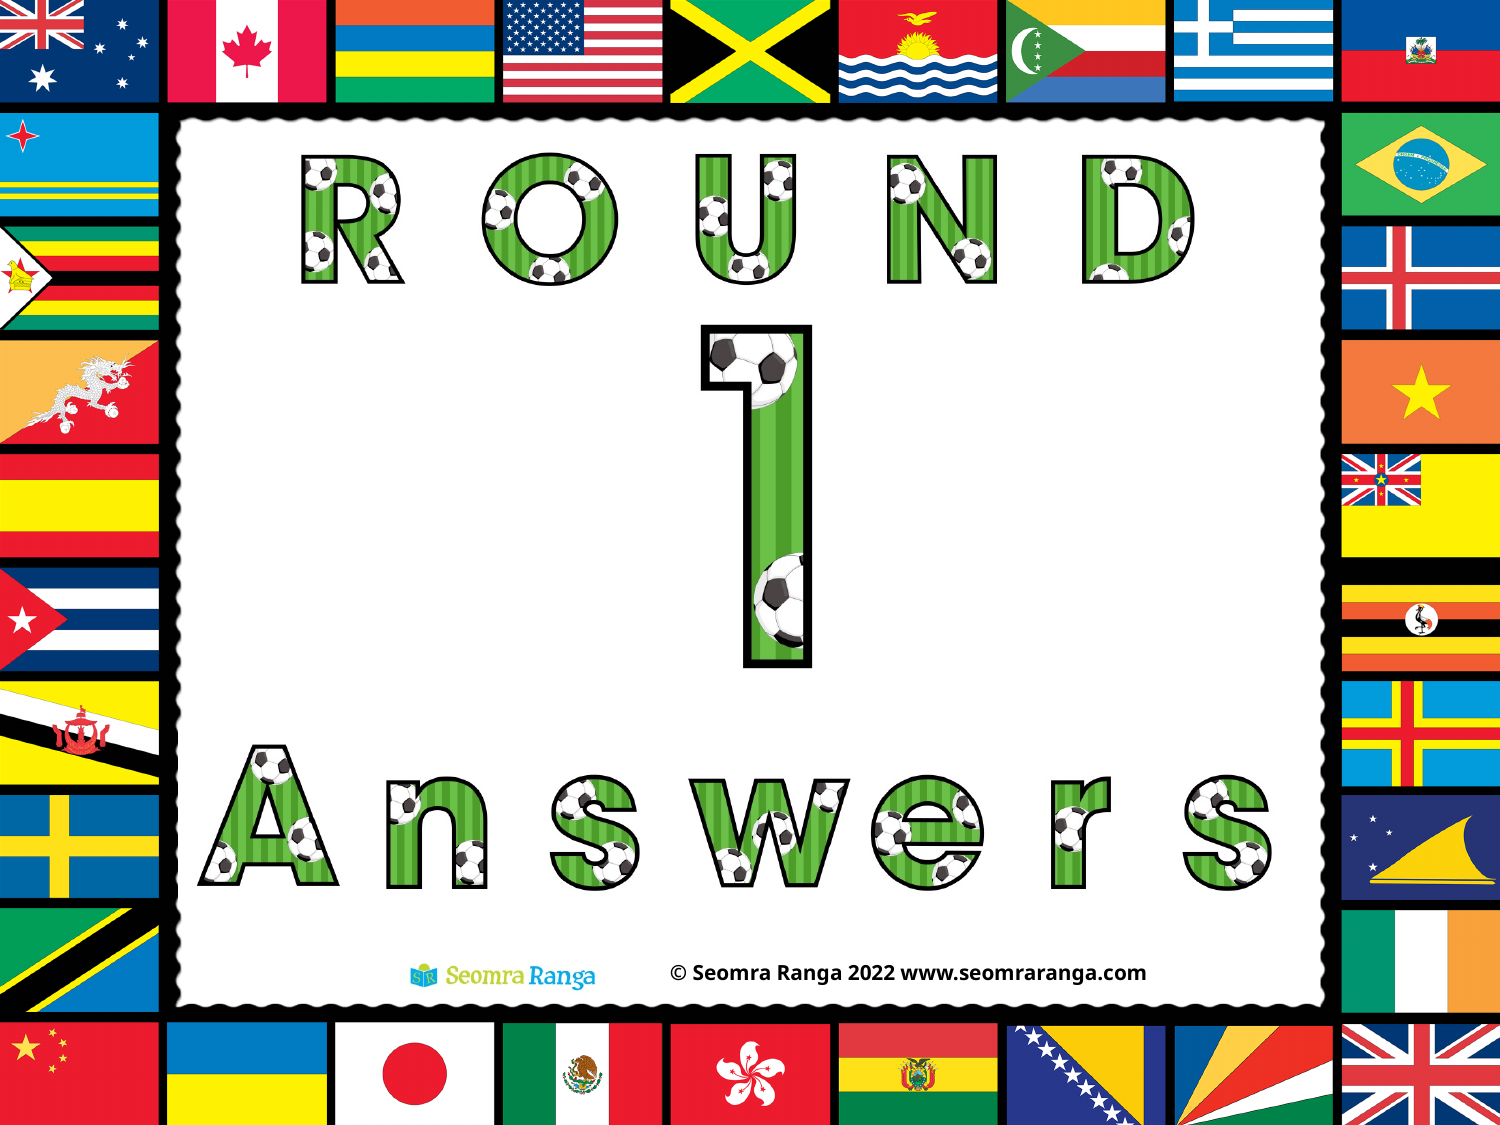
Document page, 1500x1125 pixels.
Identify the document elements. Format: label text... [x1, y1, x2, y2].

picture [10, 122, 36, 150]
text_box © Seomra Ranga 2022 www.seomraranga.com [631, 952, 1187, 993]
picture [0, 0, 1500, 1125]
